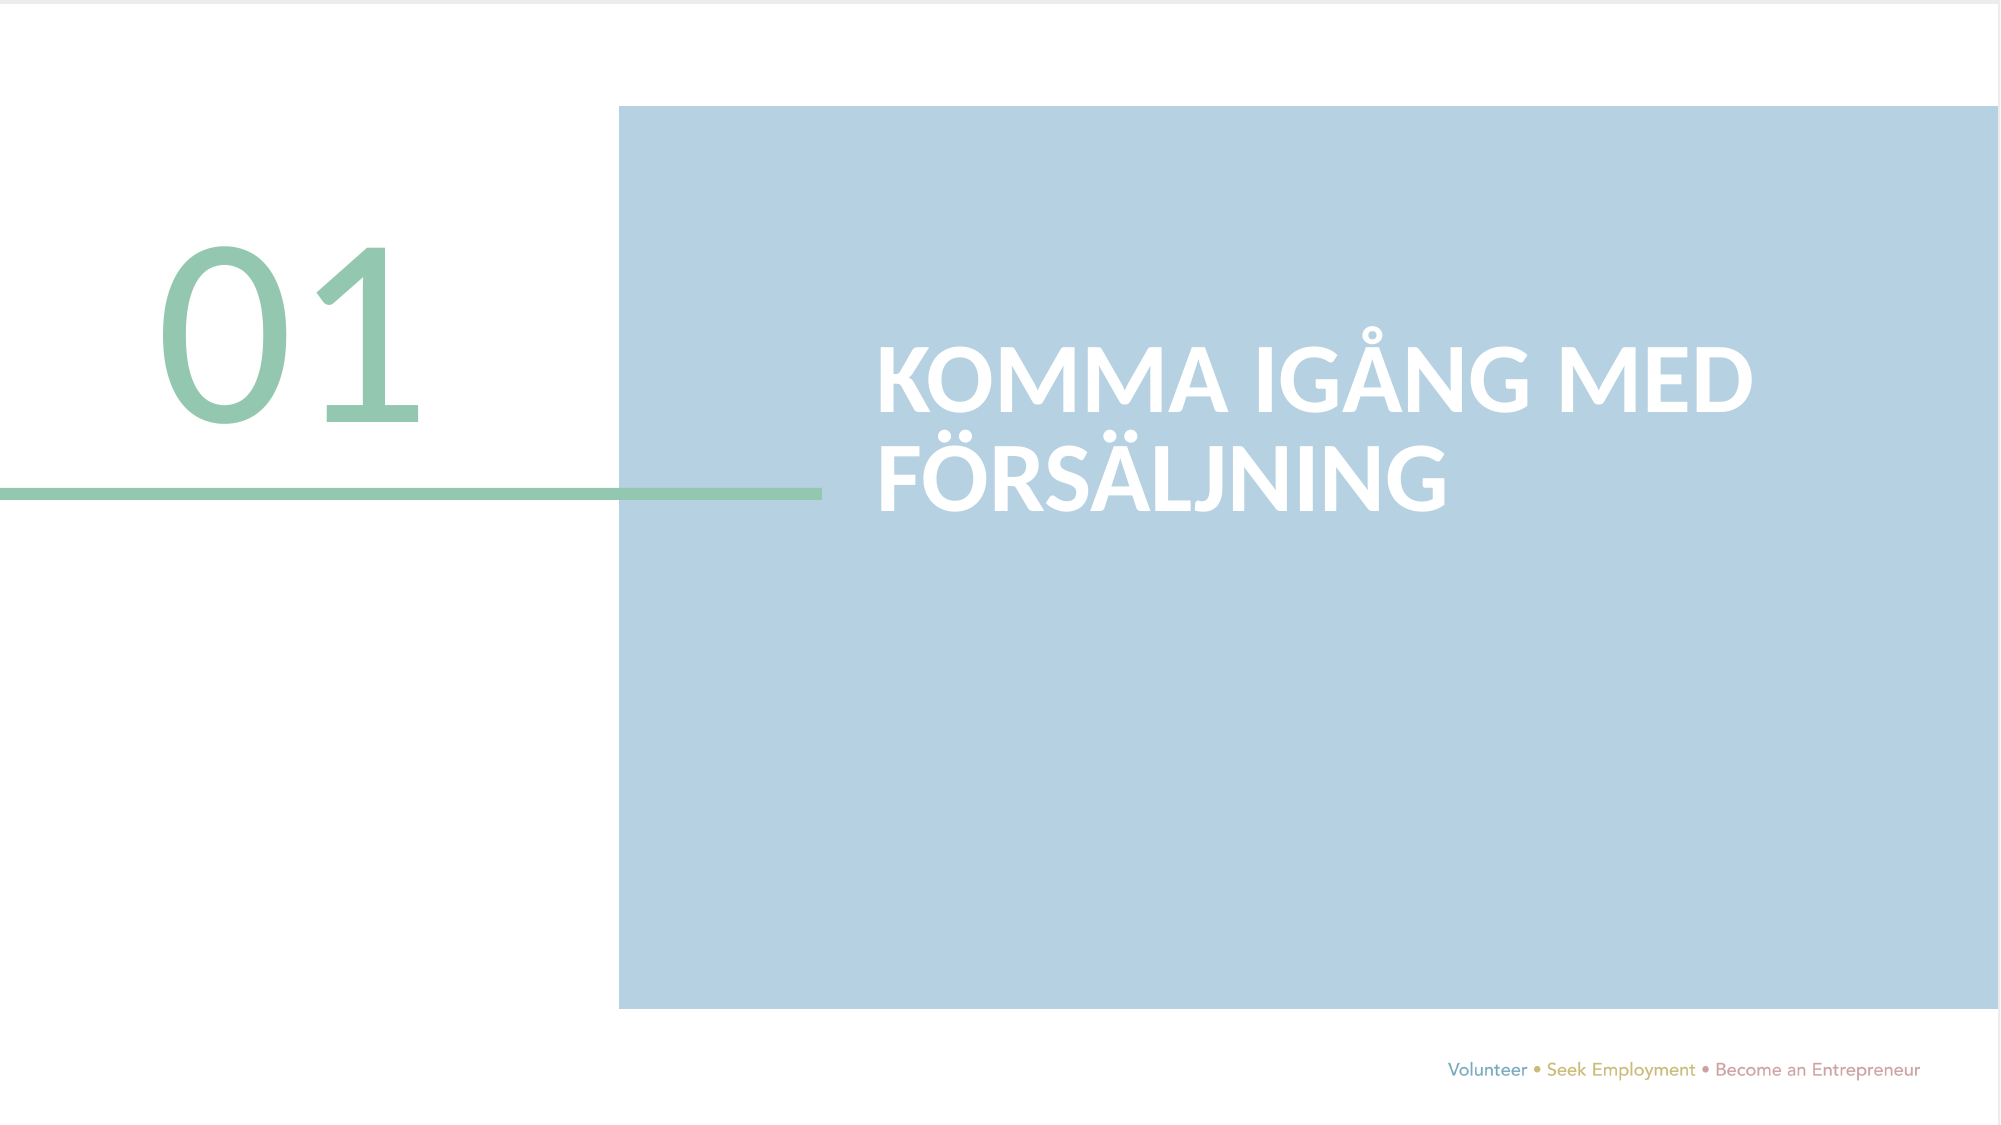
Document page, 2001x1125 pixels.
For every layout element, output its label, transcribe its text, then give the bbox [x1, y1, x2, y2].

list KOMMA IGÅNG MED FÖRSÄLJNING [861, 330, 1870, 791]
picture [1418, 1046, 1971, 1103]
list 01 [141, 180, 481, 277]
